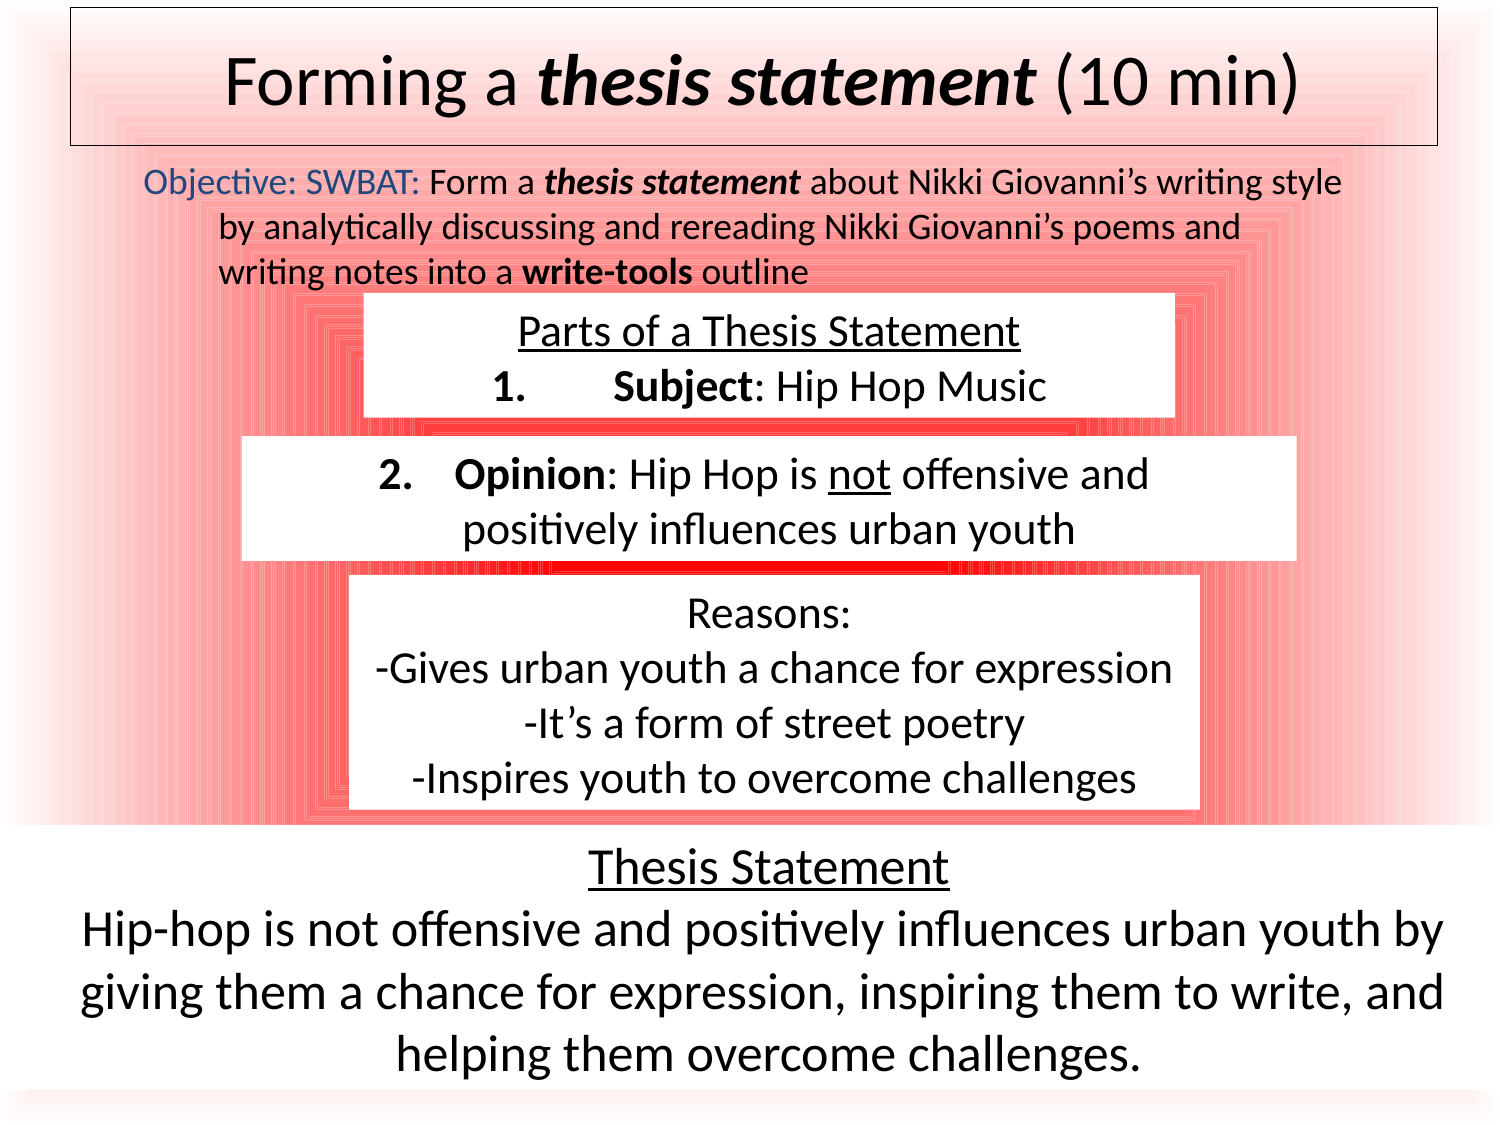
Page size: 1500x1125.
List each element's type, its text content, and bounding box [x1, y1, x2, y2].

text_box Parts of a Thesis Statement Subject: Hip Hop Music [363, 390, 1175, 418]
text_box Thesis Statement Hip-hop is not offensive and positively influences urban youth by giving them a chance for expression, inspiring them to write, and helping them overcome challenges. [0, 824, 1500, 1090]
text_box 2. Opinion: Hip Hop is not offensive and positively influences urban youth [241, 436, 1297, 561]
text_box Objective: SWBAT: Form a thesis statement about Nikki Giovanni’s writing style by analytically discussing and rereading Nikki Giovanni’s poems and writing notes into a write-tools outline [24, 149, 1367, 390]
title Forming a thesis statement (10 min) [70, 7, 1438, 146]
text_box Reasons: -Gives urban youth a chance for expression -It’s a form of street poetry -Inspires youth to overcome challenges [349, 574, 1200, 810]
